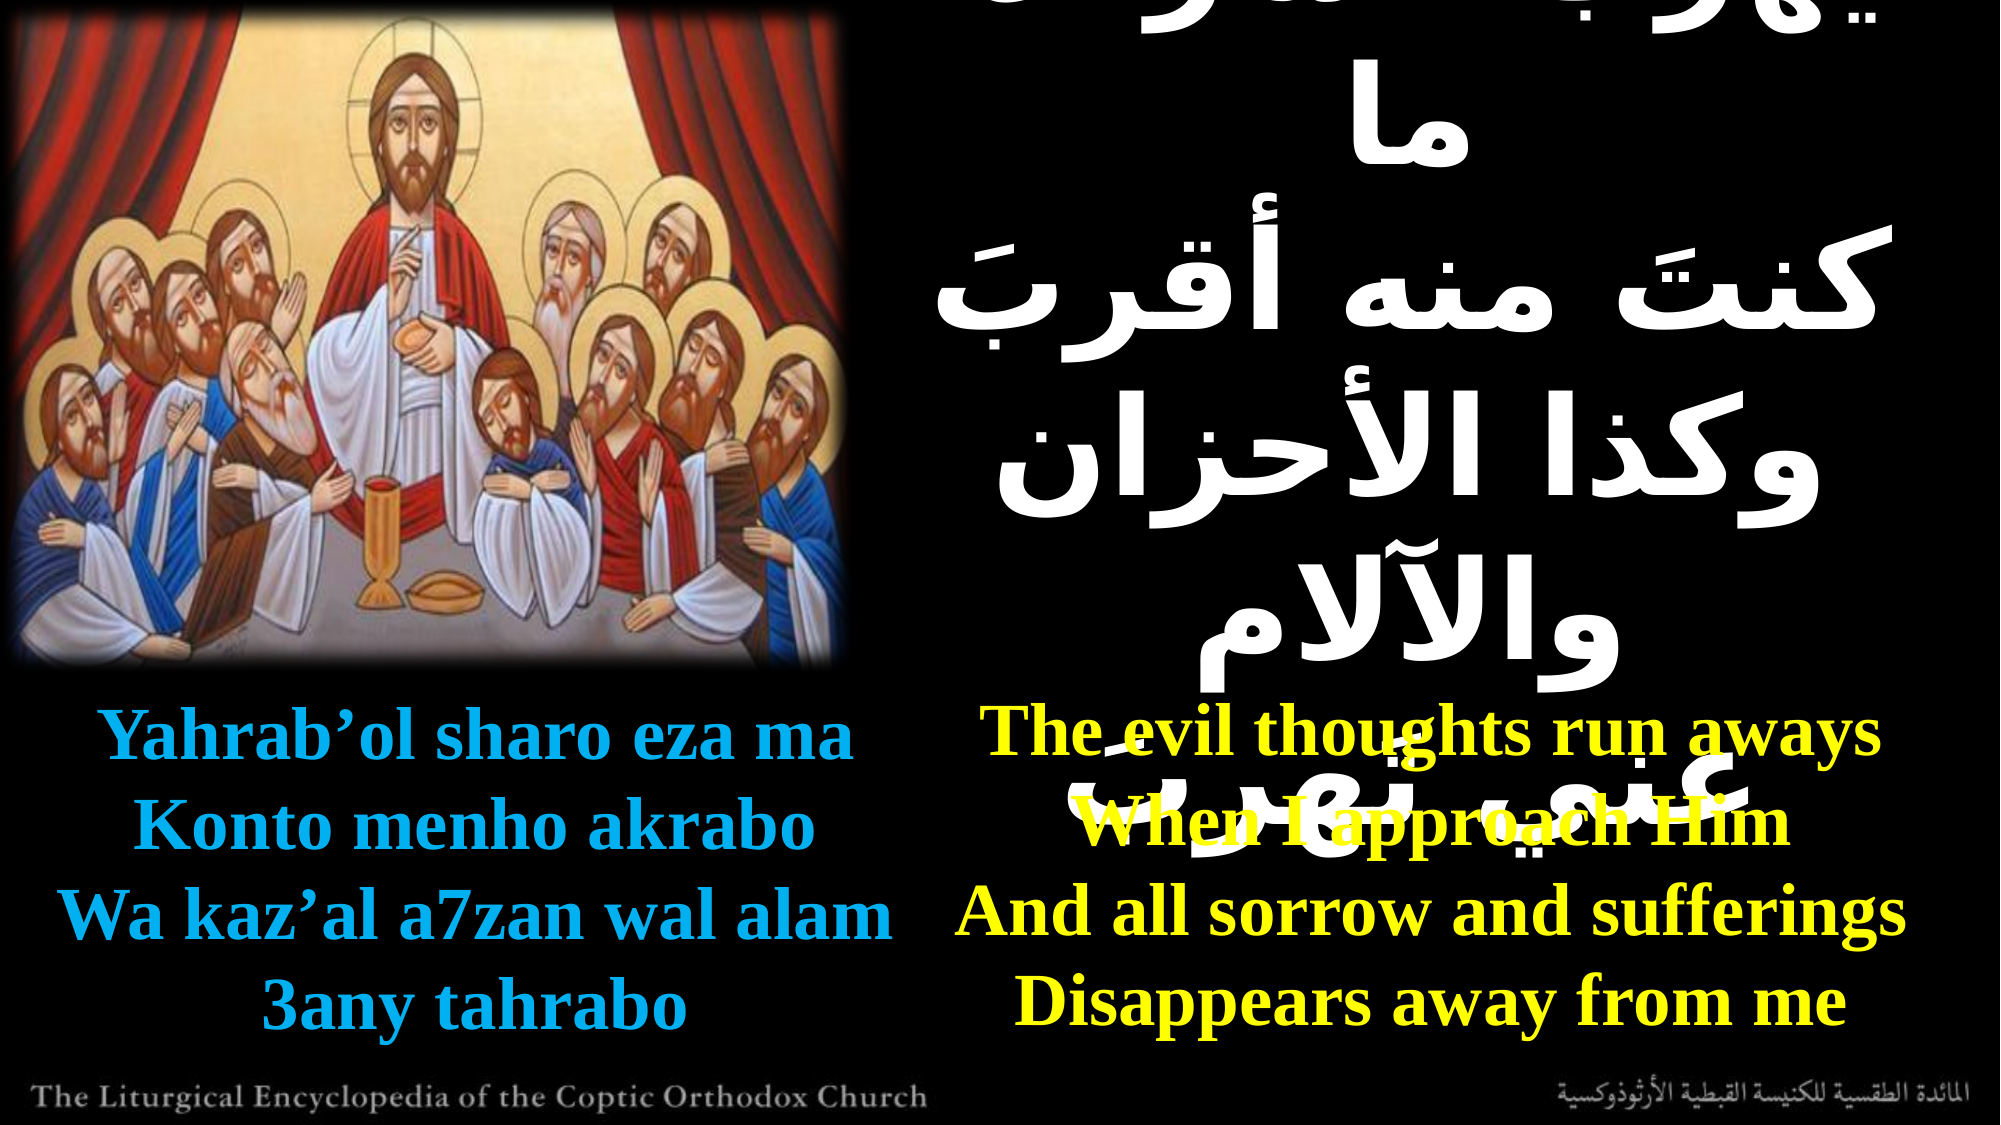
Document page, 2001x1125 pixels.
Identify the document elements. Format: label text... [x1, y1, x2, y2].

text_box يهربُ الشر اذا ما كنتَ منه أقربَ وكذا الأحزان والآلام عني تَهربَ [874, 0, 1948, 677]
picture [0, 0, 2000, 1125]
text_box The evil thoughts run aways When I approach Him And all sorrow and sufferings Disappears away from me [894, 673, 1968, 1076]
text_box Yahrab’ol sharo eza ma Konto menho akrabo Wa kaz’al a7zan wal alam 3any tahrabo [17, 677, 934, 1039]
